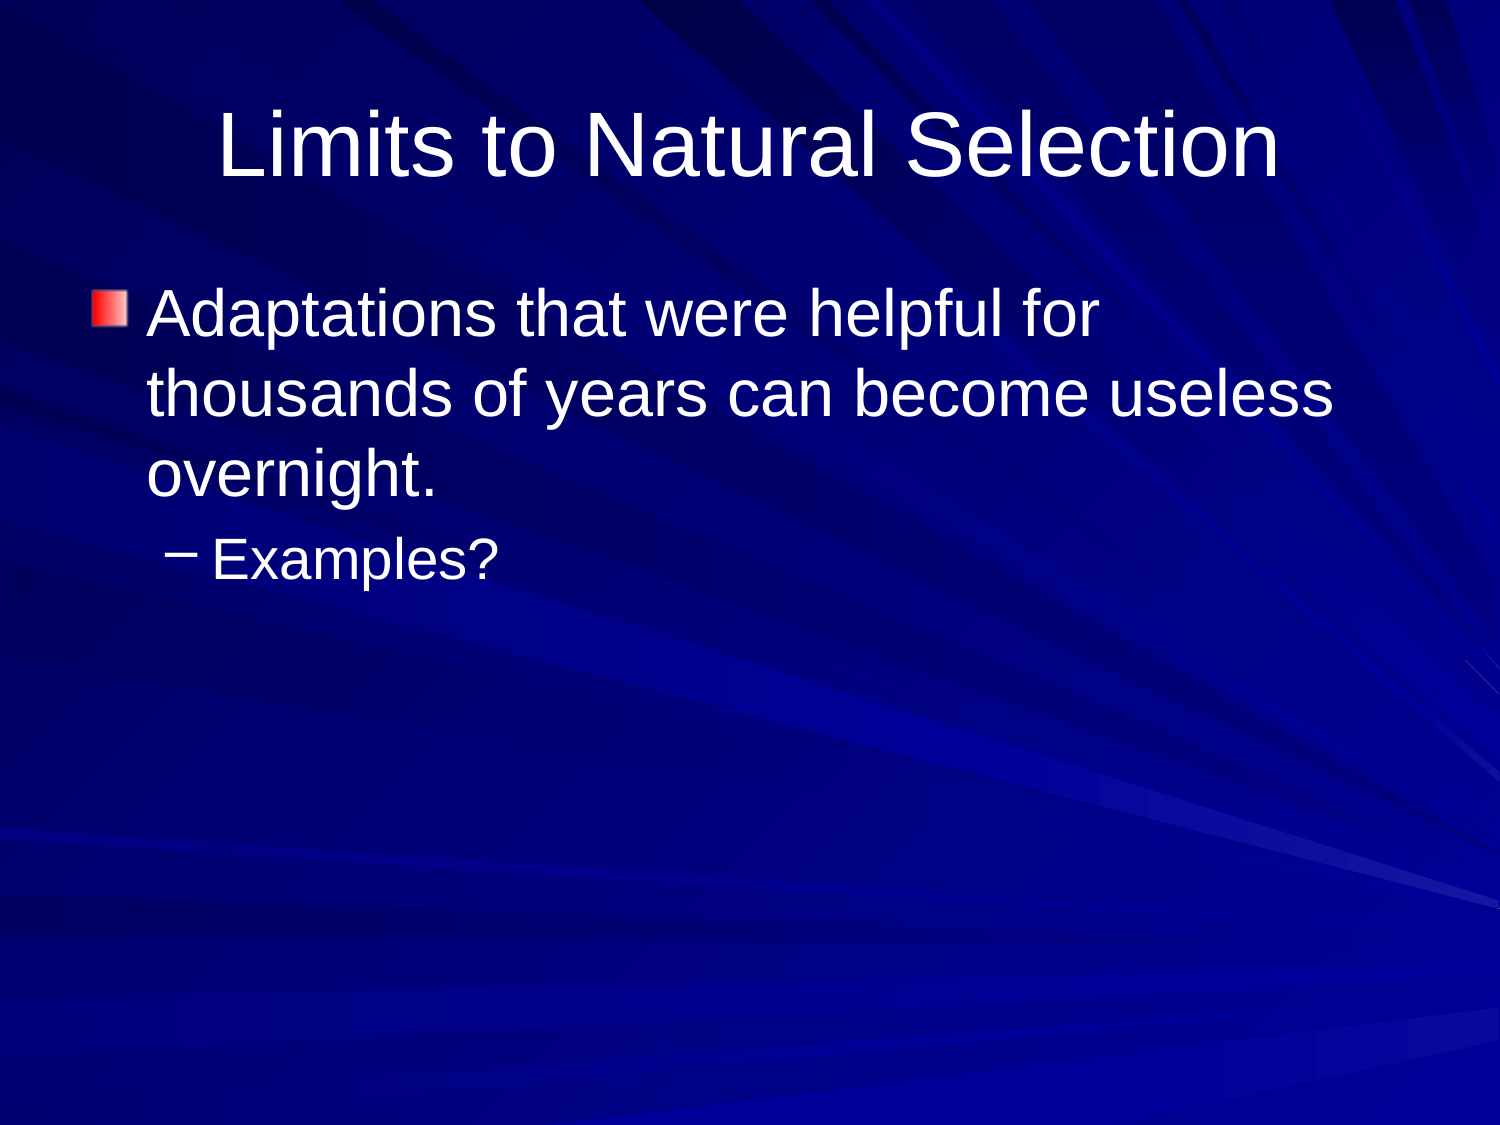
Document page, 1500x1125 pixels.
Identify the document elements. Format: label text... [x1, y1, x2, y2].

list Adaptations that were helpful for thousands of years can become useless overnight. Examples? [74, 262, 1426, 1006]
picture [90, 288, 132, 331]
title Limits to Natural Selection [74, 45, 1426, 234]
